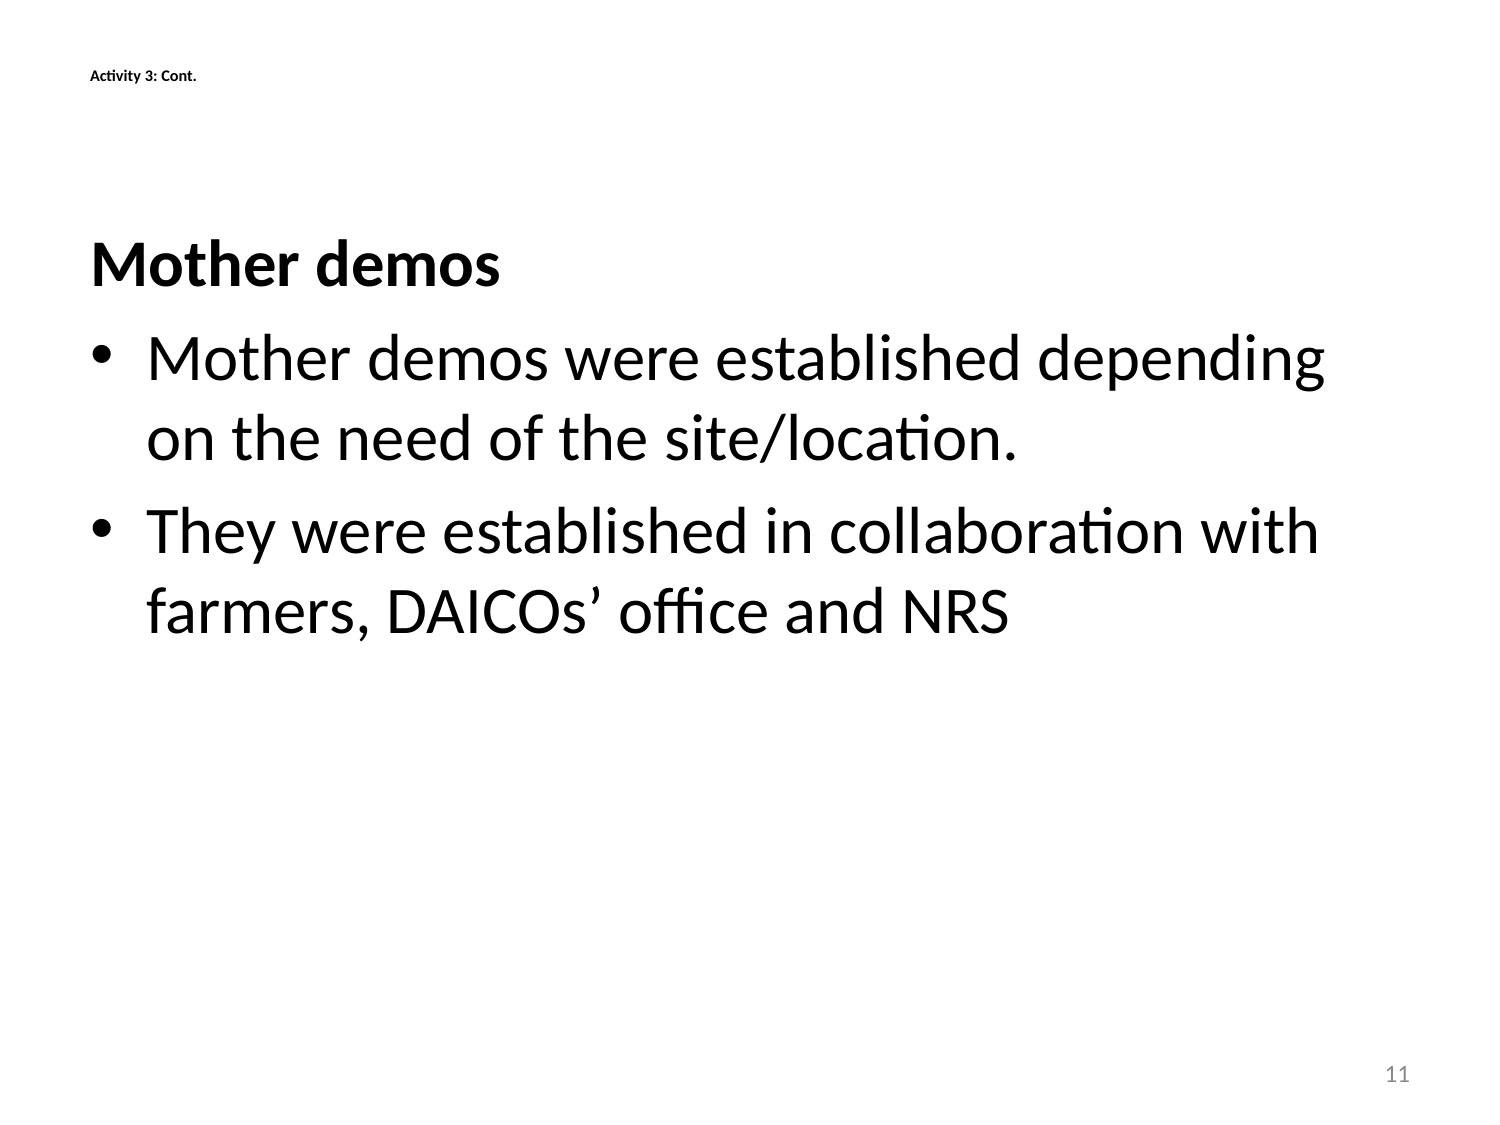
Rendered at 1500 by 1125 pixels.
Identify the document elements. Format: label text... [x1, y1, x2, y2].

list Mother demos Mother demos were established depending on the need of the site/location. They were established in collaboration with farmers, DAICOs’ office and NRS [75, 212, 1425, 1005]
slide_number 11 [1074, 1042, 1425, 1103]
title Activity 3: Cont. [75, 37, 1200, 113]
